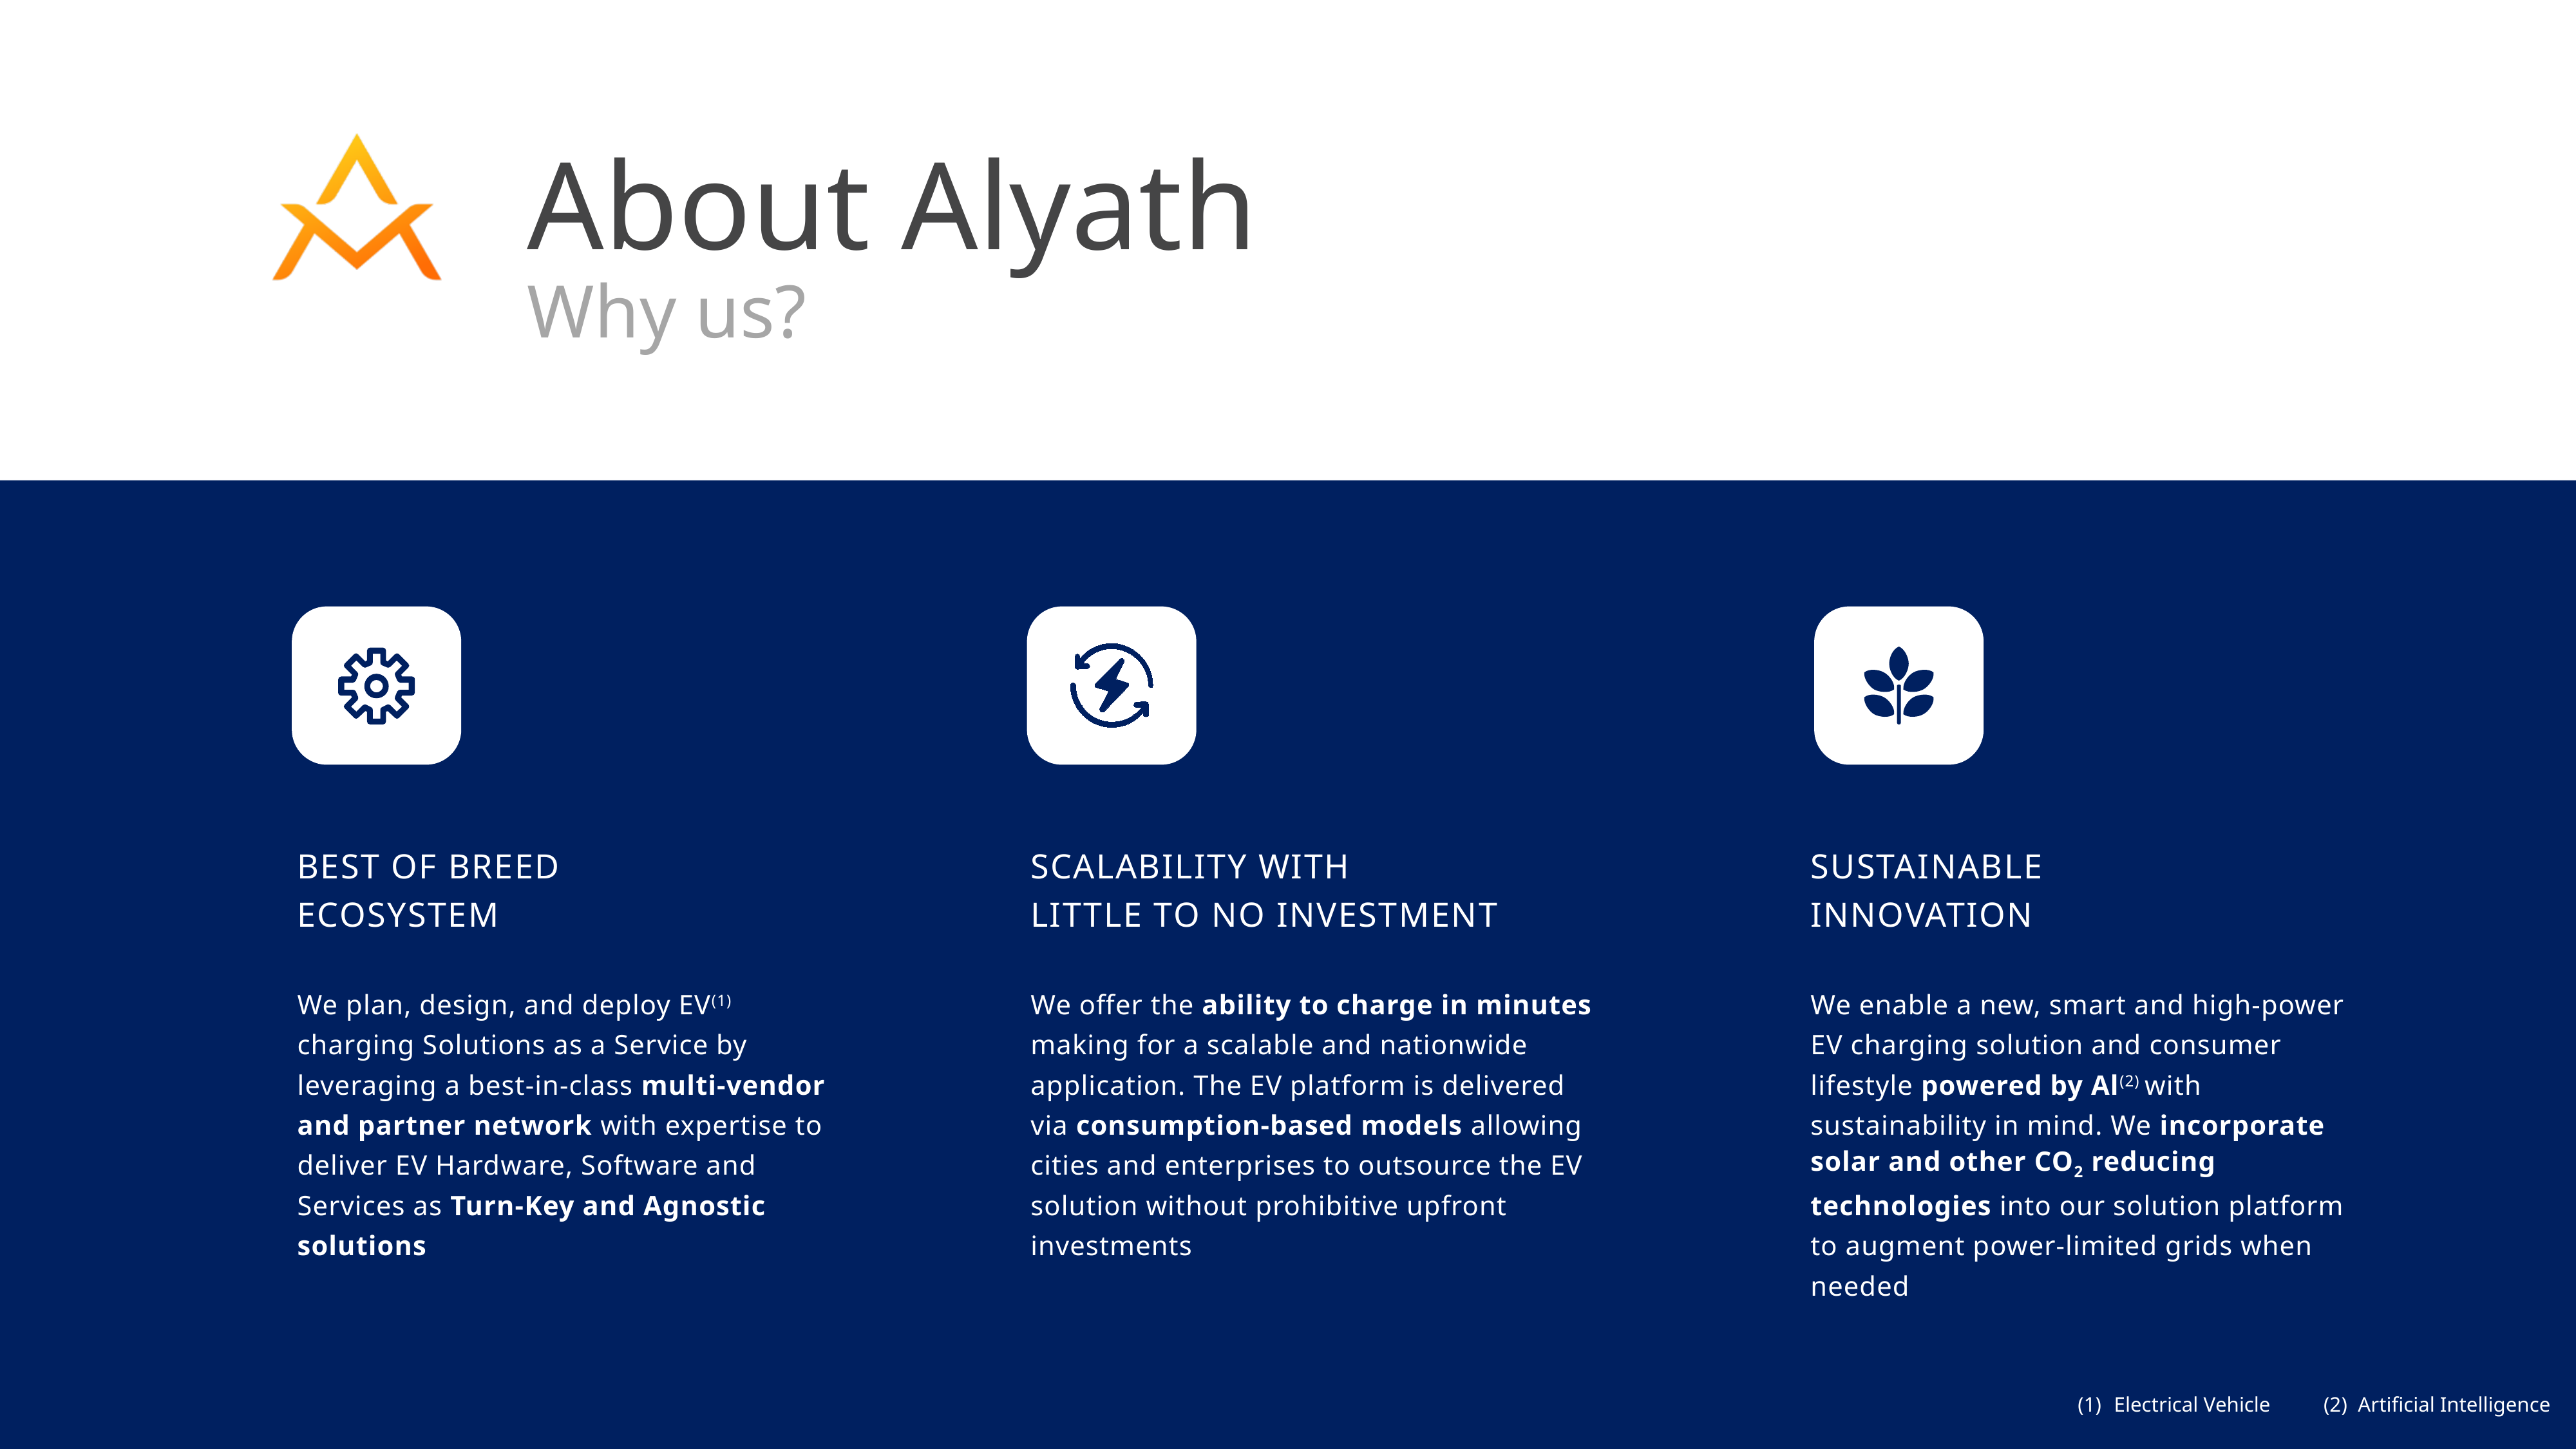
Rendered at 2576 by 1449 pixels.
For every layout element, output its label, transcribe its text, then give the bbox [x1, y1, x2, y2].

picture [121, 133, 593, 290]
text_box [1804, 606, 2576, 1423]
text_box [0, 480, 2576, 1449]
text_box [1025, 606, 1609, 1267]
text_box About Alyath Why us? [522, 140, 2260, 359]
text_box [291, 606, 847, 1267]
